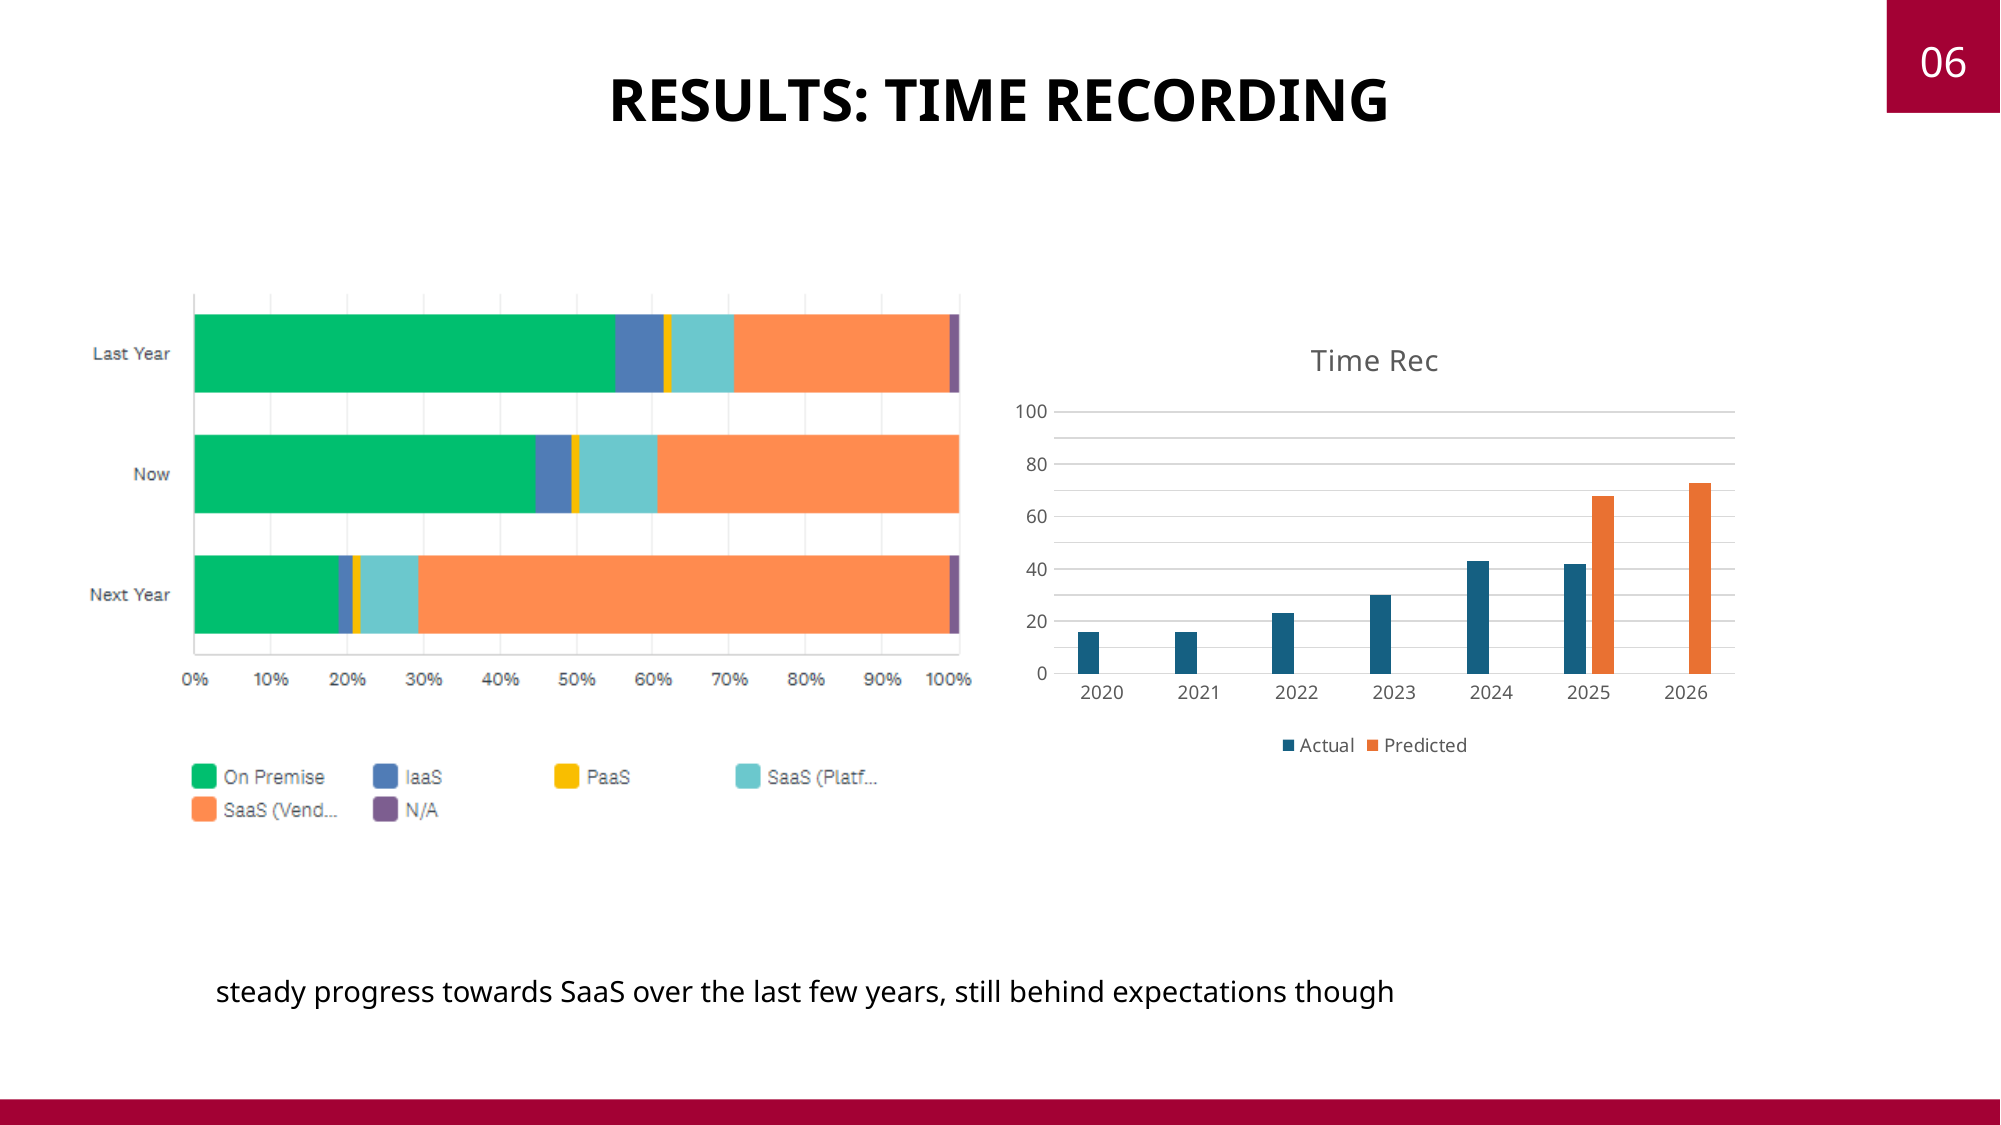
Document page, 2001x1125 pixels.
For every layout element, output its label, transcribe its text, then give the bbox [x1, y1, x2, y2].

text_box steady progress towards SaaS over the last few years, still behind expectations though [201, 939, 1549, 1016]
list 06 [1884, 9, 1968, 63]
picture [55, 252, 1001, 862]
chart [999, 313, 1751, 765]
text_box RESULTS: TIME RECORDING [0, 63, 2000, 178]
